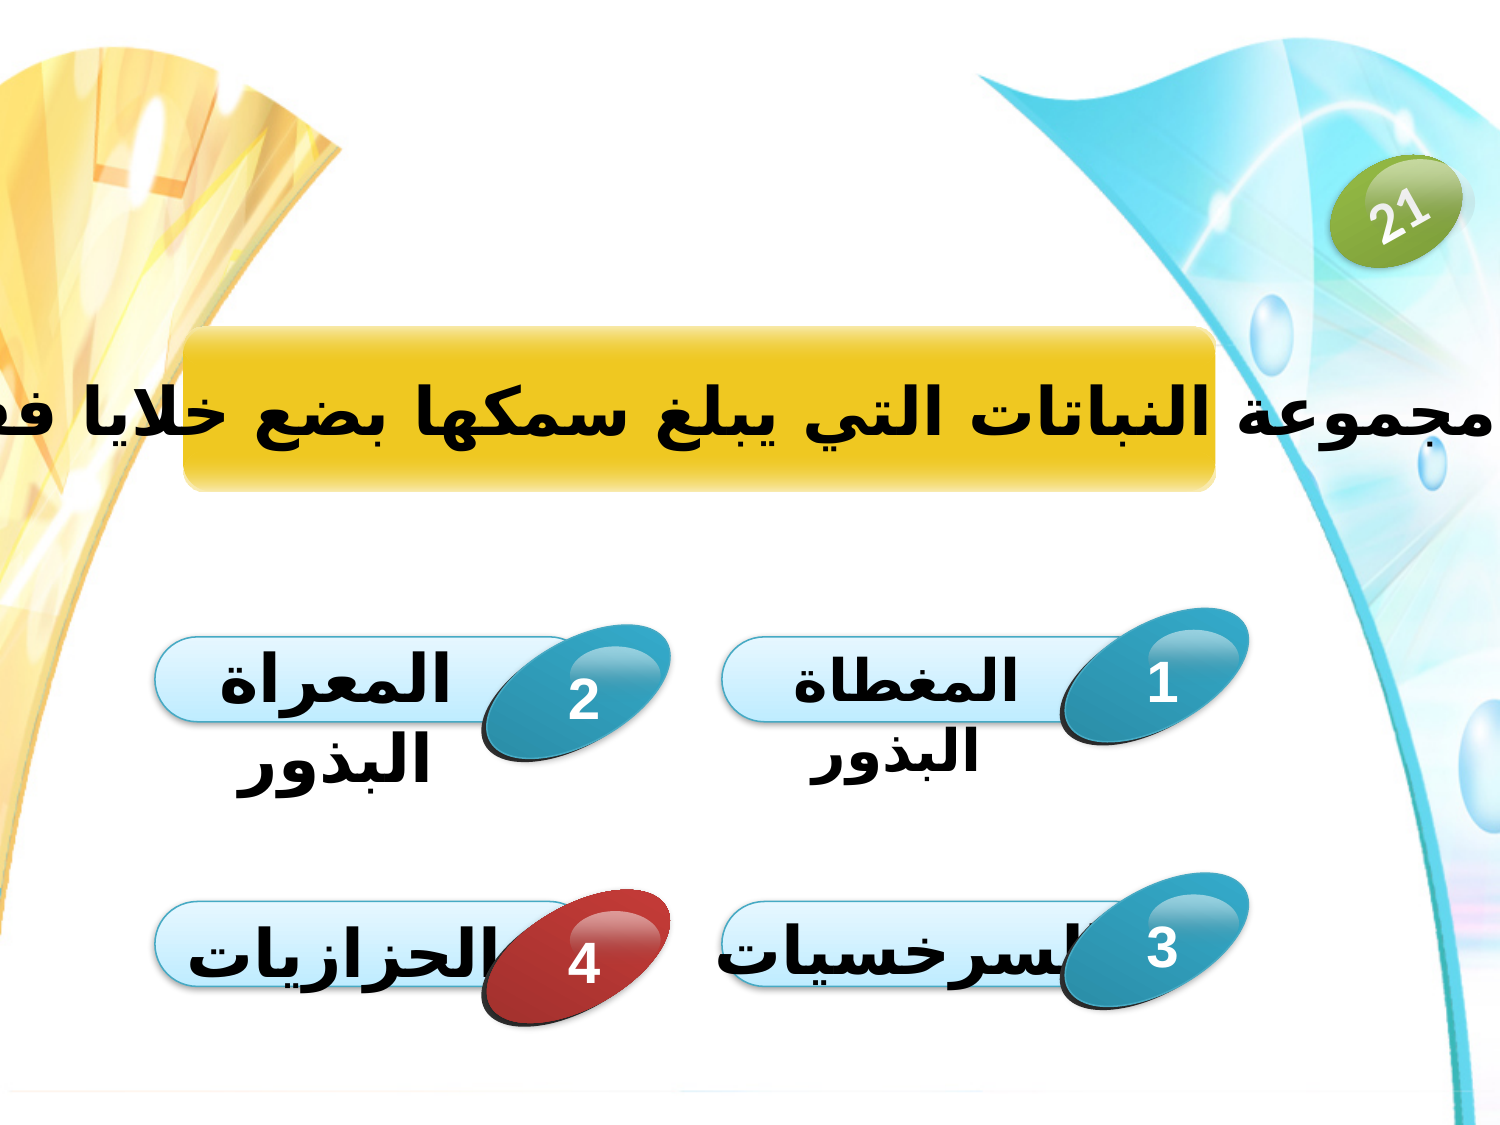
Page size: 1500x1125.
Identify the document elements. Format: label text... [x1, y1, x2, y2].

picture [33, 410, 40, 416]
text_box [691, 888, 1259, 997]
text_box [135, 901, 680, 1036]
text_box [721, 623, 1259, 731]
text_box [154, 628, 680, 747]
text_box 21 [1330, 178, 1418, 268]
picture [0, 0, 1500, 1125]
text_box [182, 325, 1216, 492]
